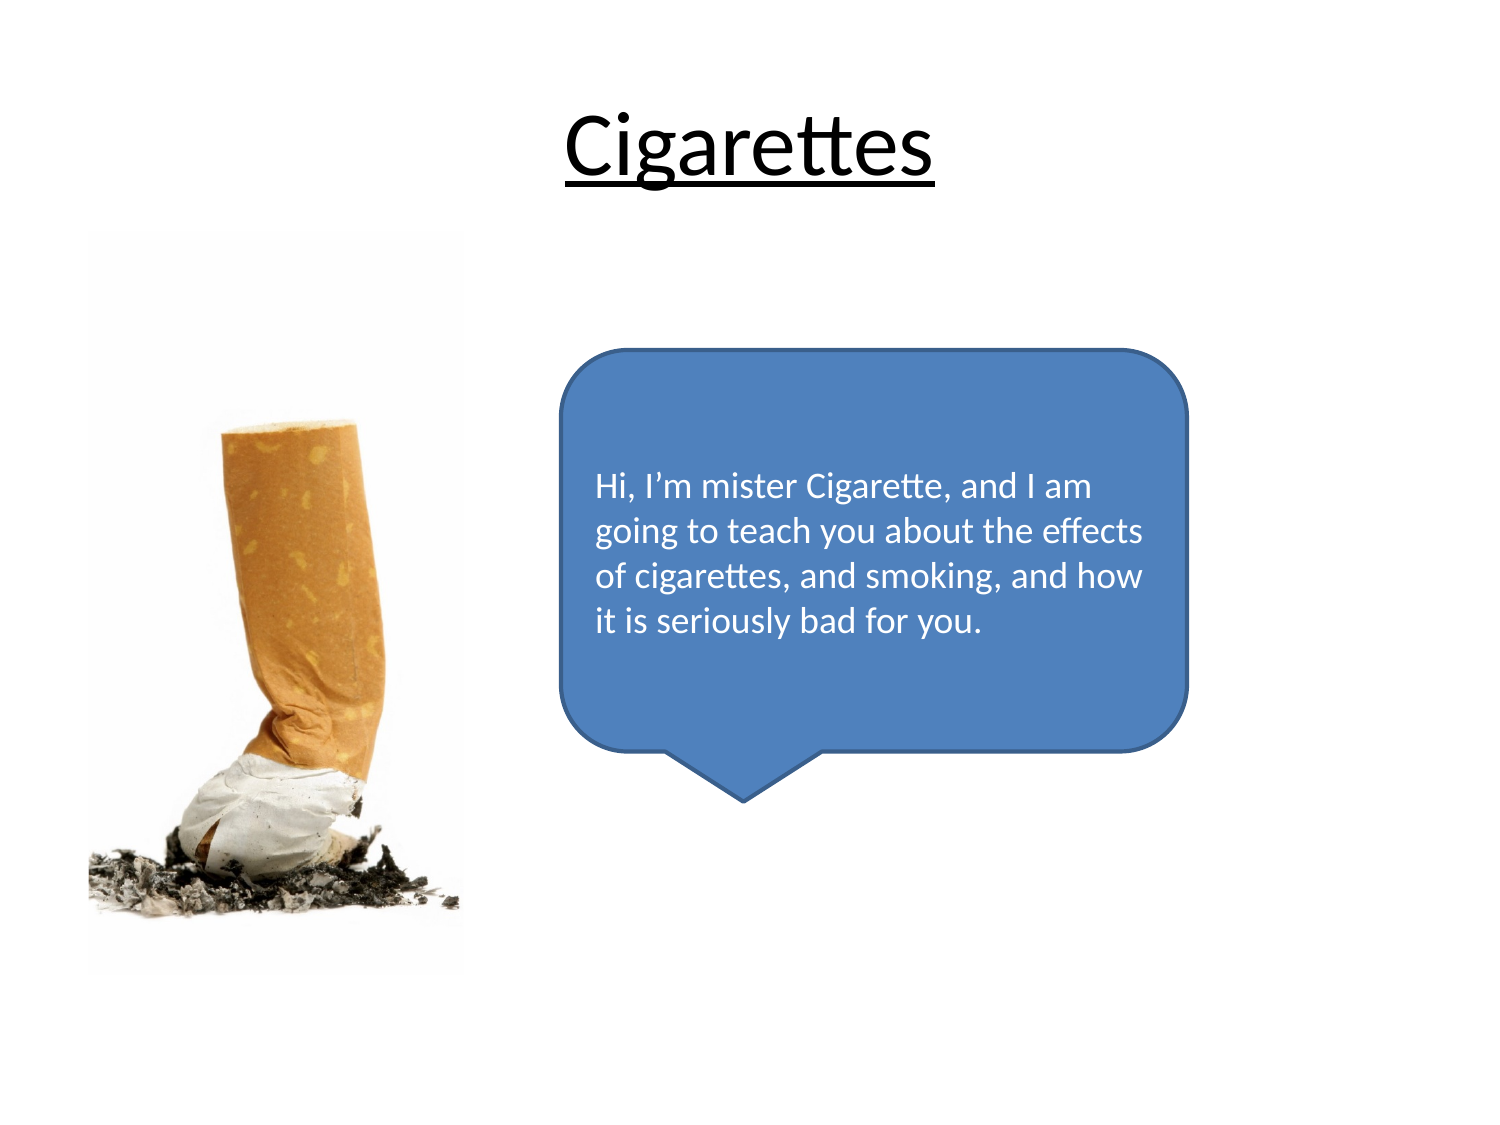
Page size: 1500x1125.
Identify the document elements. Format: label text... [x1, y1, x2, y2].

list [88, 231, 464, 975]
text_box Hi, I’m mister Cigarette, and I am going to teach you about the effects of cigarettes, and smoking, and how it is seriously bad for you. [558, 347, 1190, 804]
title Cigarettes [74, 44, 1426, 233]
